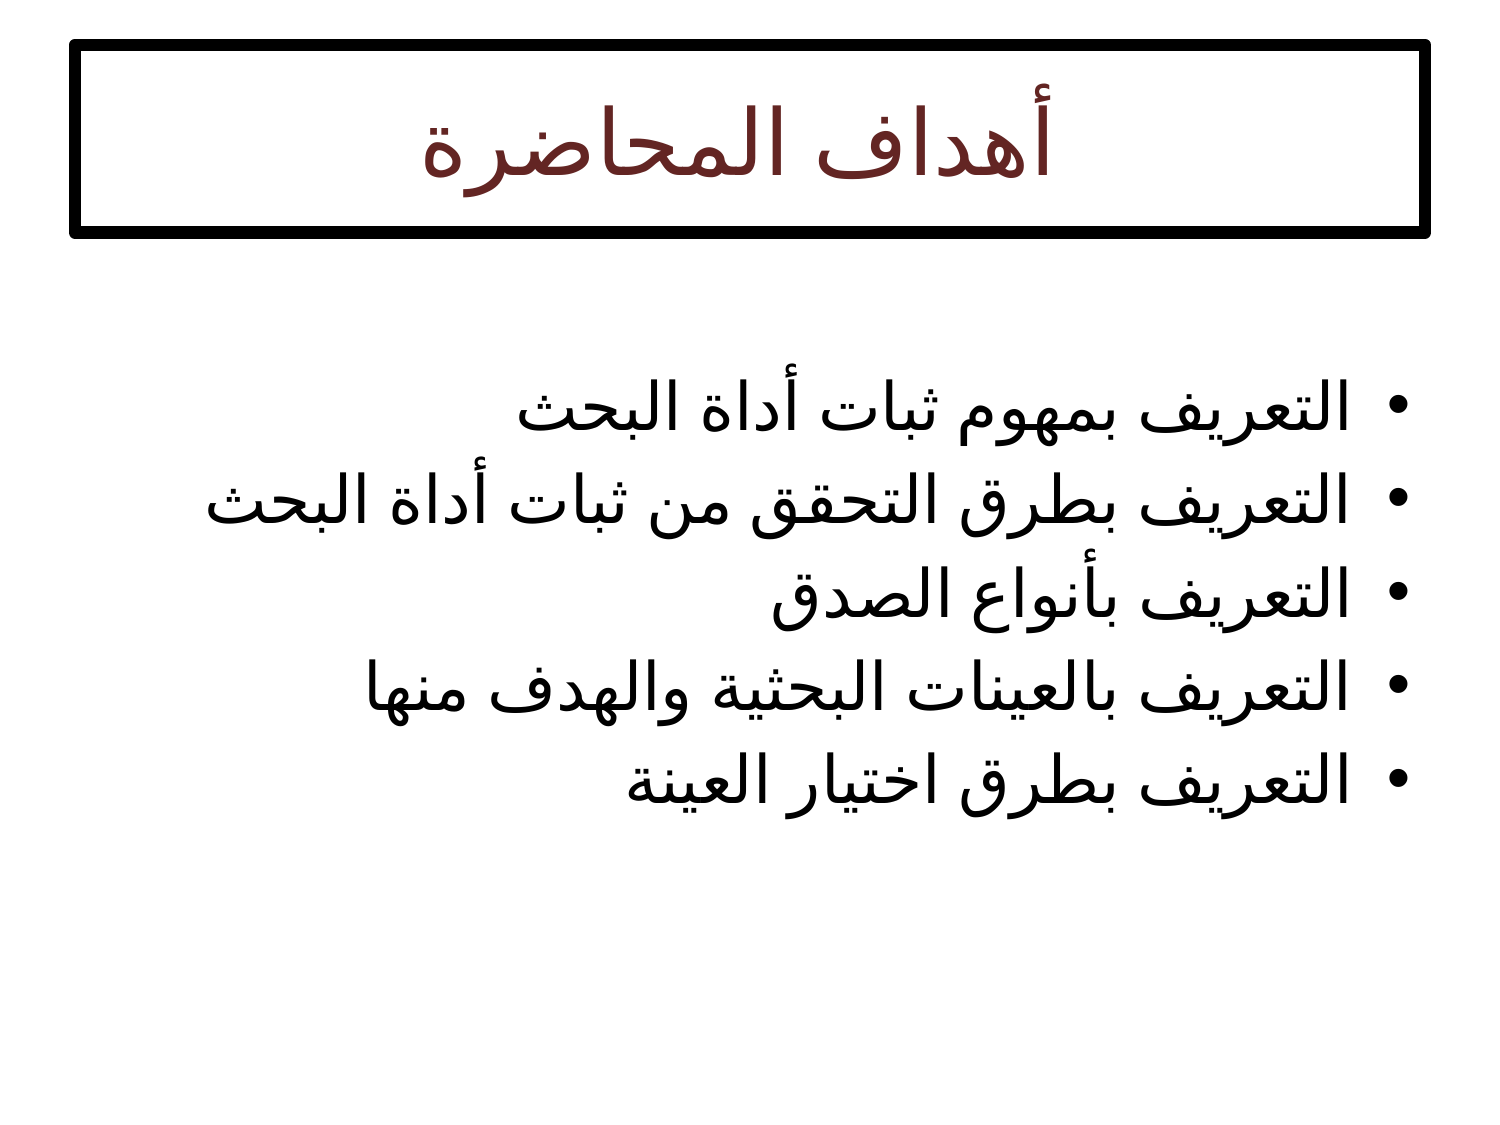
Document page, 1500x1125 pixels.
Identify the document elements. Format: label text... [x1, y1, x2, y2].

list التعريف بمهوم ثبات أداة البحث التعريف بطرق التحقق من ثبات أداة البحث التعريف بأنواع الصدق التعريف بالعينات البحثية والهدف منها التعريف بطرق اختيار العينة [75, 262, 1425, 1005]
title أهداف المحاضرة [75, 45, 1425, 233]
